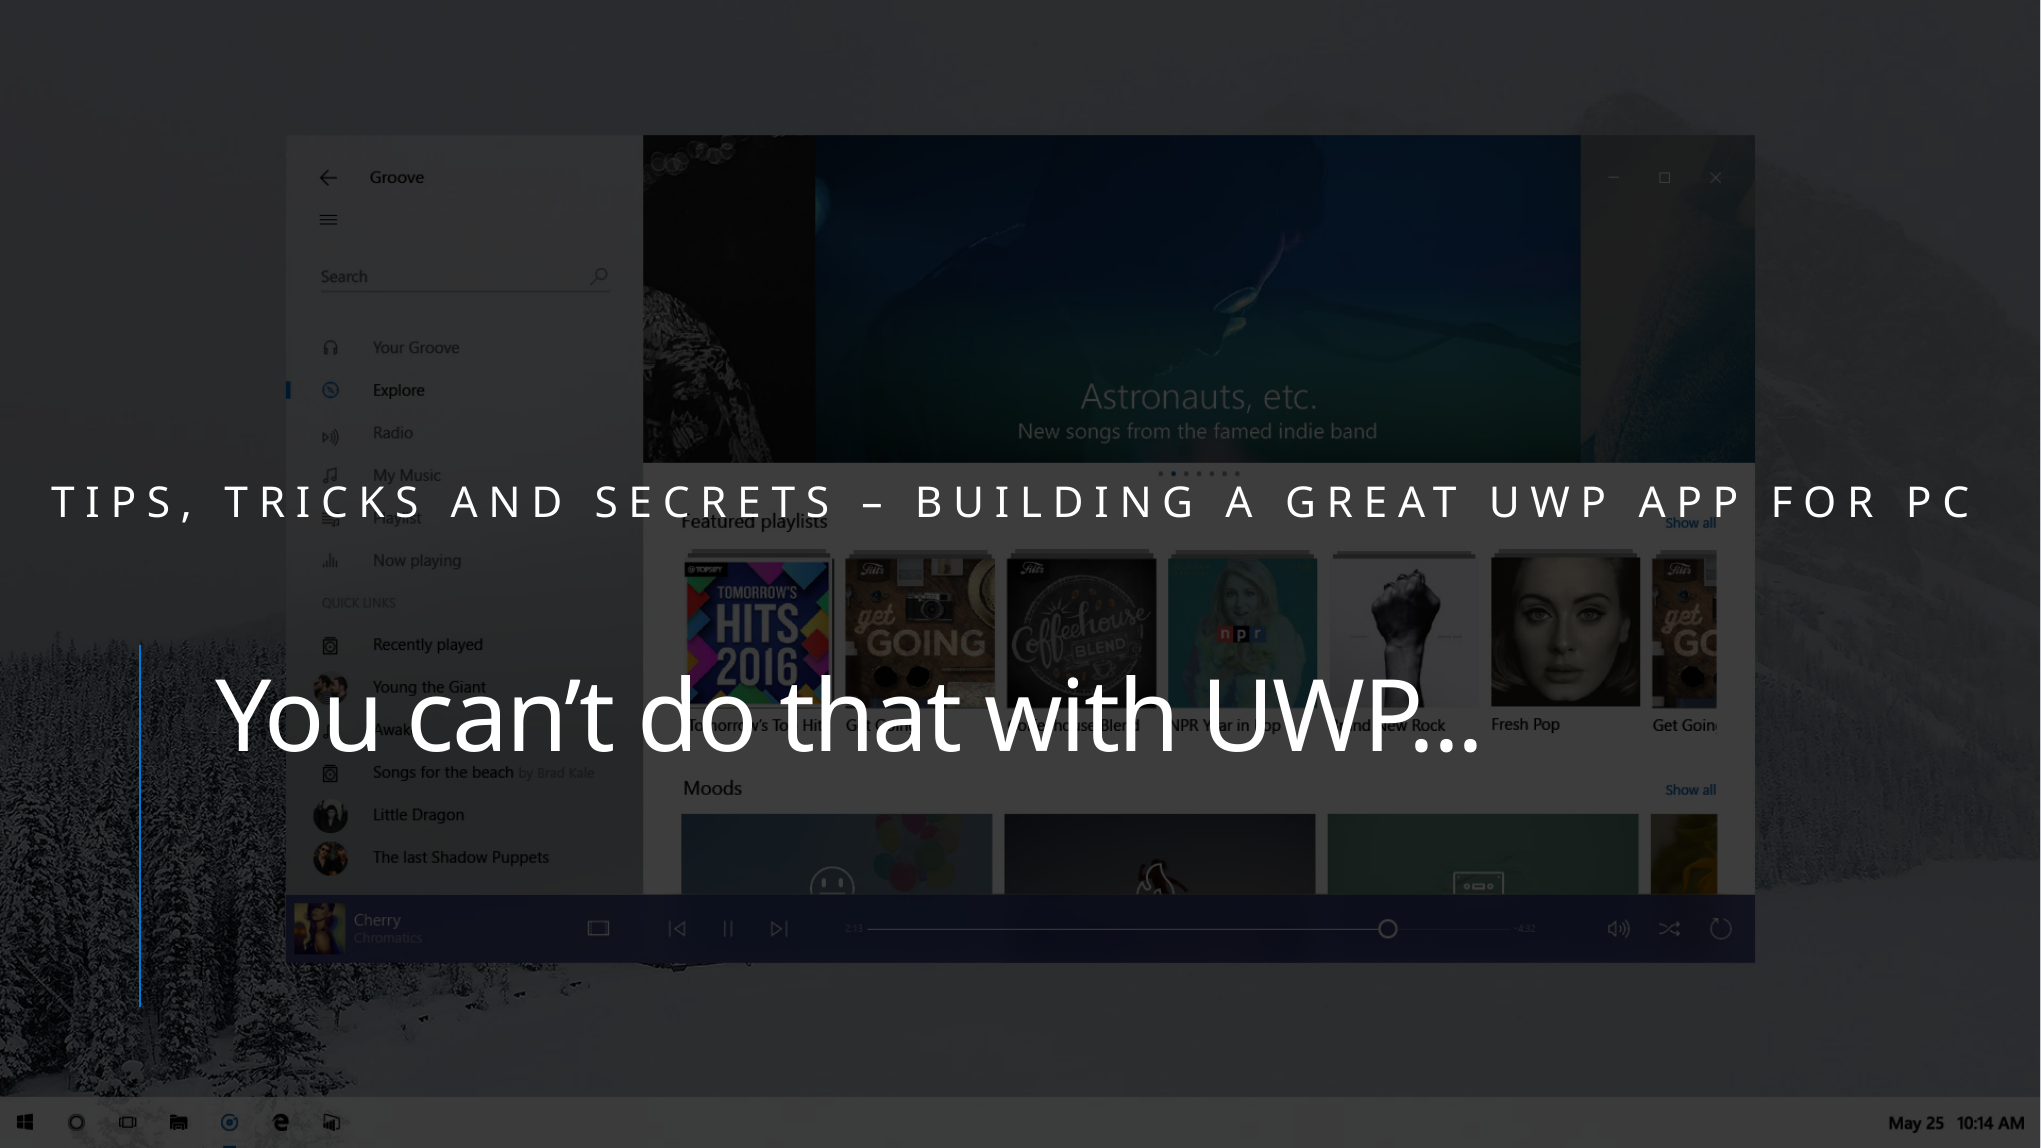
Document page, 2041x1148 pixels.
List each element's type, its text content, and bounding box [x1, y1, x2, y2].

picture [0, 0, 2041, 1148]
title You can’t do that with UWP... [190, 649, 1969, 1015]
